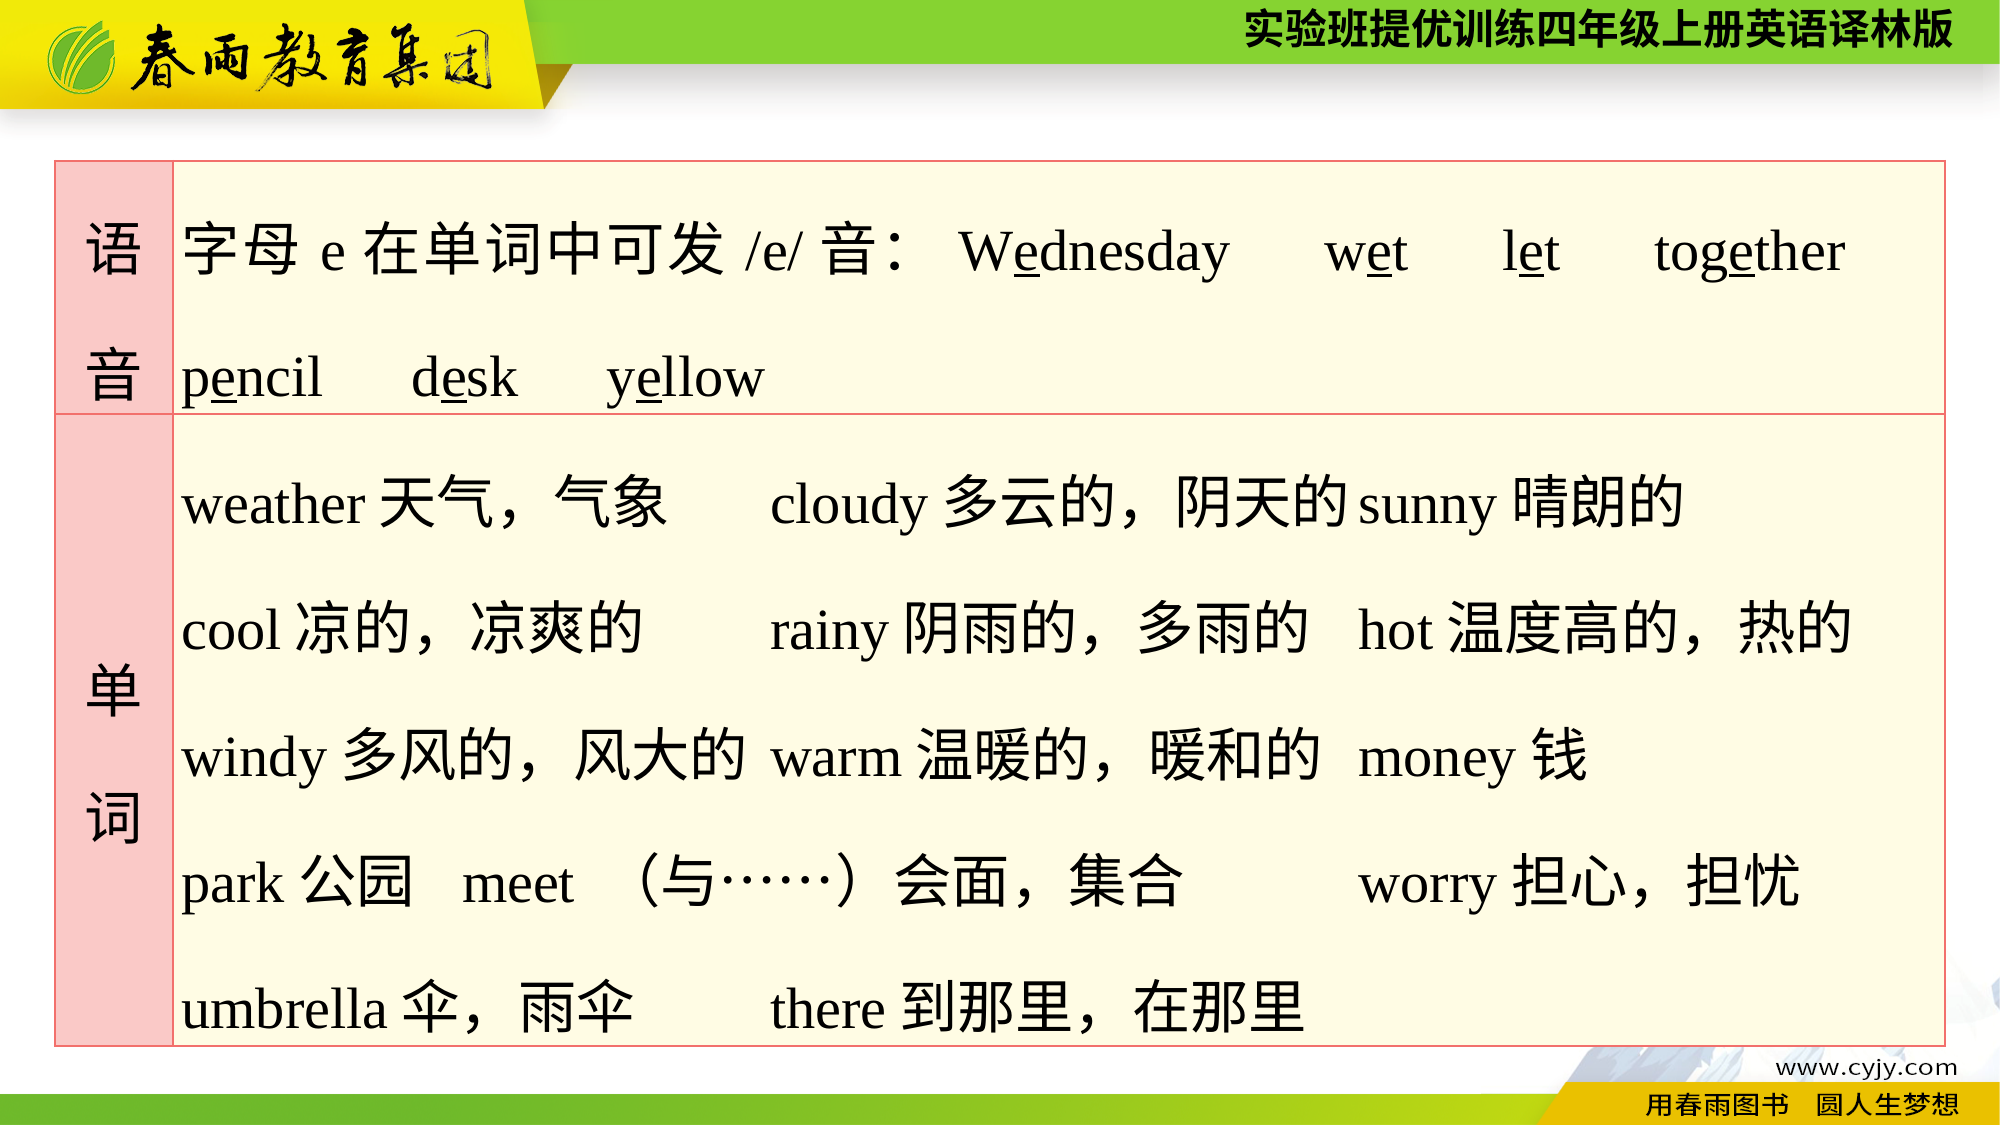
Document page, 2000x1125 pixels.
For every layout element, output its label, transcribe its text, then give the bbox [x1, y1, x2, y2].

table_header 字母e在单词中可发/e/音：Wednesday wet let together pencil desk yellow [174, 162, 1944, 413]
table_cell weather天气，气象 cloudy多云的，阴天的 sunny晴朗的 cool凉的，凉爽的 rainy阴雨的，多雨的 hot温度高的，热的 windy多风的，风大的 warm温暖的，暖和的 money钱 park公园 meet （与……）会面，集合 worry担心，担忧 umbrella伞，雨伞 there到那里，在那里 [174, 415, 1944, 1045]
table_header 语 音 [56, 162, 172, 413]
picture [0, 0, 2000, 1125]
table_cell 单 词 [56, 415, 172, 1045]
